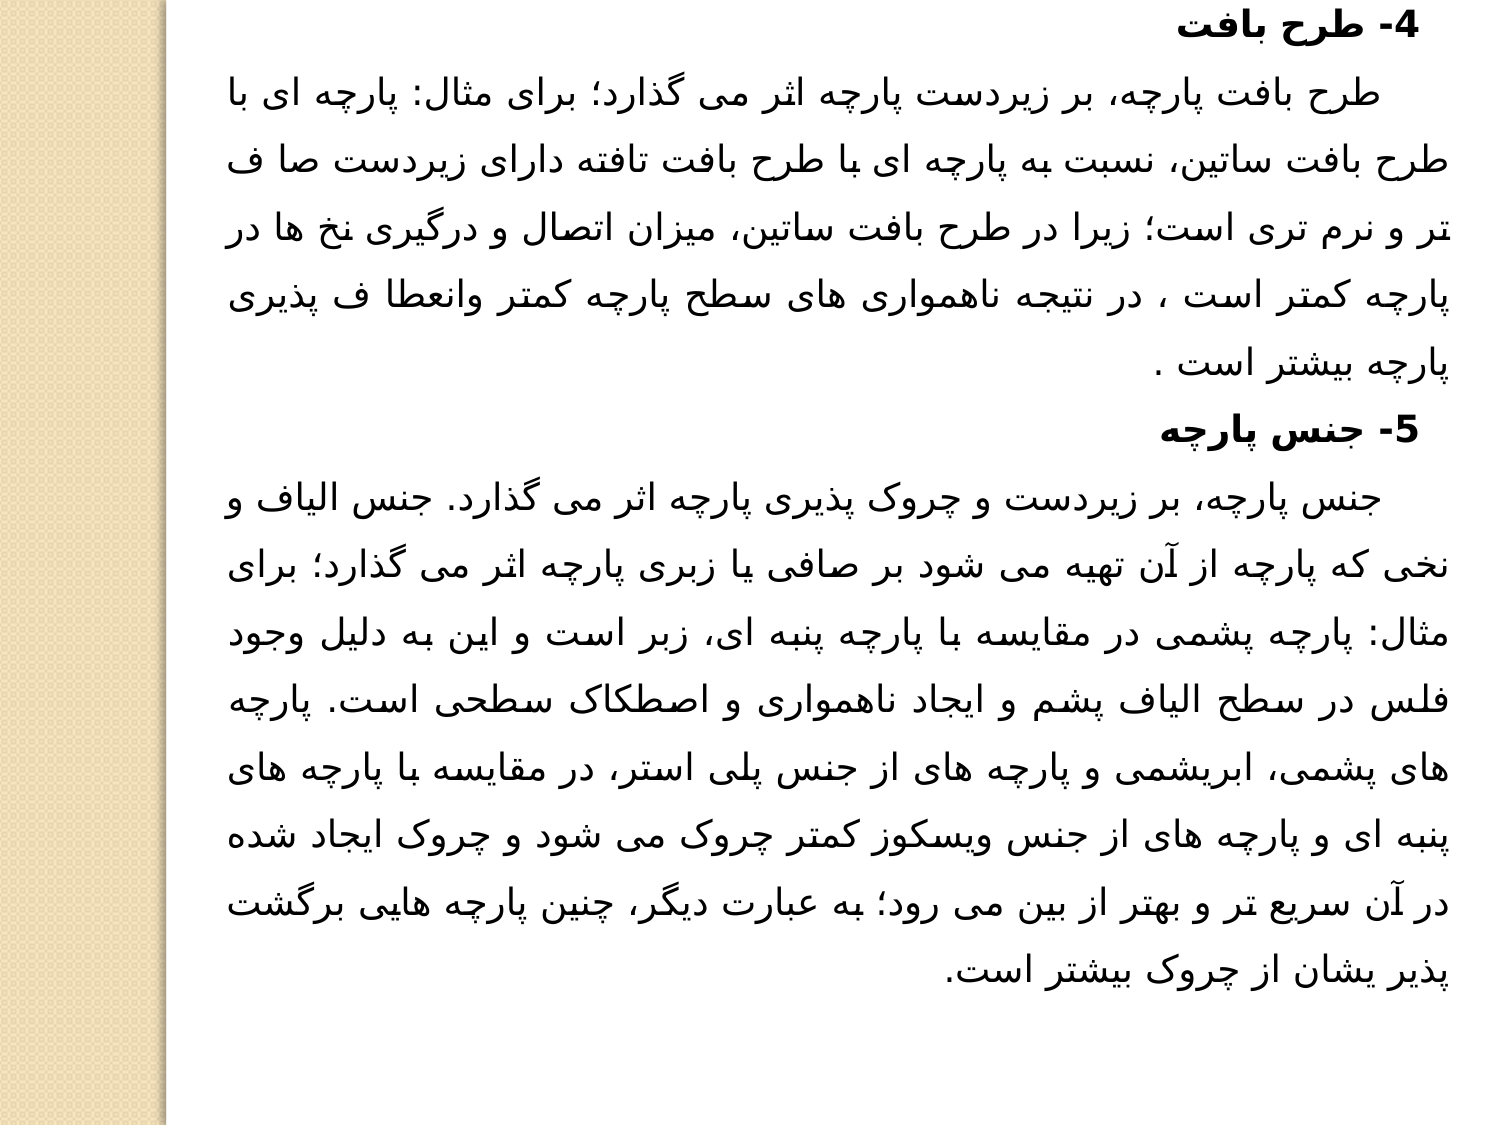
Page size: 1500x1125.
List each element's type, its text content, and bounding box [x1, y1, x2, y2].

text_box 4- طرح بافت طرح بافت پارچه، بر زیردست پارچه اثر می گذارد؛ برای مثال: پارچه ای با طرح بافت ساتین، نسبت به پارچه ای با طرح بافت تافته دارای زیردست صا ف تر و نرم تری است؛ زیرا در طرح بافت ساتین، میزان اتصال و درگیری نخ ها در پارچه کمتر است ، در نتیجه ناهمواری های سطح پارچه کمتر وانعطا ف پذیری پارچه بیشتر است . 5- جنس پارچه جنس پارچه، بر زیردست و چروک پذیری پارچه اثر می گذارد. جنس الیاف و نخی که پارچه از آن تهیه می شود بر صافی یا زبری پارچه اثر می گذارد؛ برای مثال: پارچه پشمی در مقایسه با پارچه پنبه ای، زبر است و این به دلیل وجود فلس در سطح الیاف پشم و ایجاد ناهمواری و اصطکاک سطحی است. پارچه های پشمی، ابریشمی و پارچه های از جنس پلی استر، در مقایسه با پارچه های پنبه ای و پارچه های از جنس ویسکوز کمتر چروک می شود و چروک ایجاد شده در آن سریع تر و بهتر از بین می رود؛ به عبارت دیگر، چنین پارچه هایی برگشت پذیر یشان از چروک بیشتر است. [210, 0, 1465, 998]
